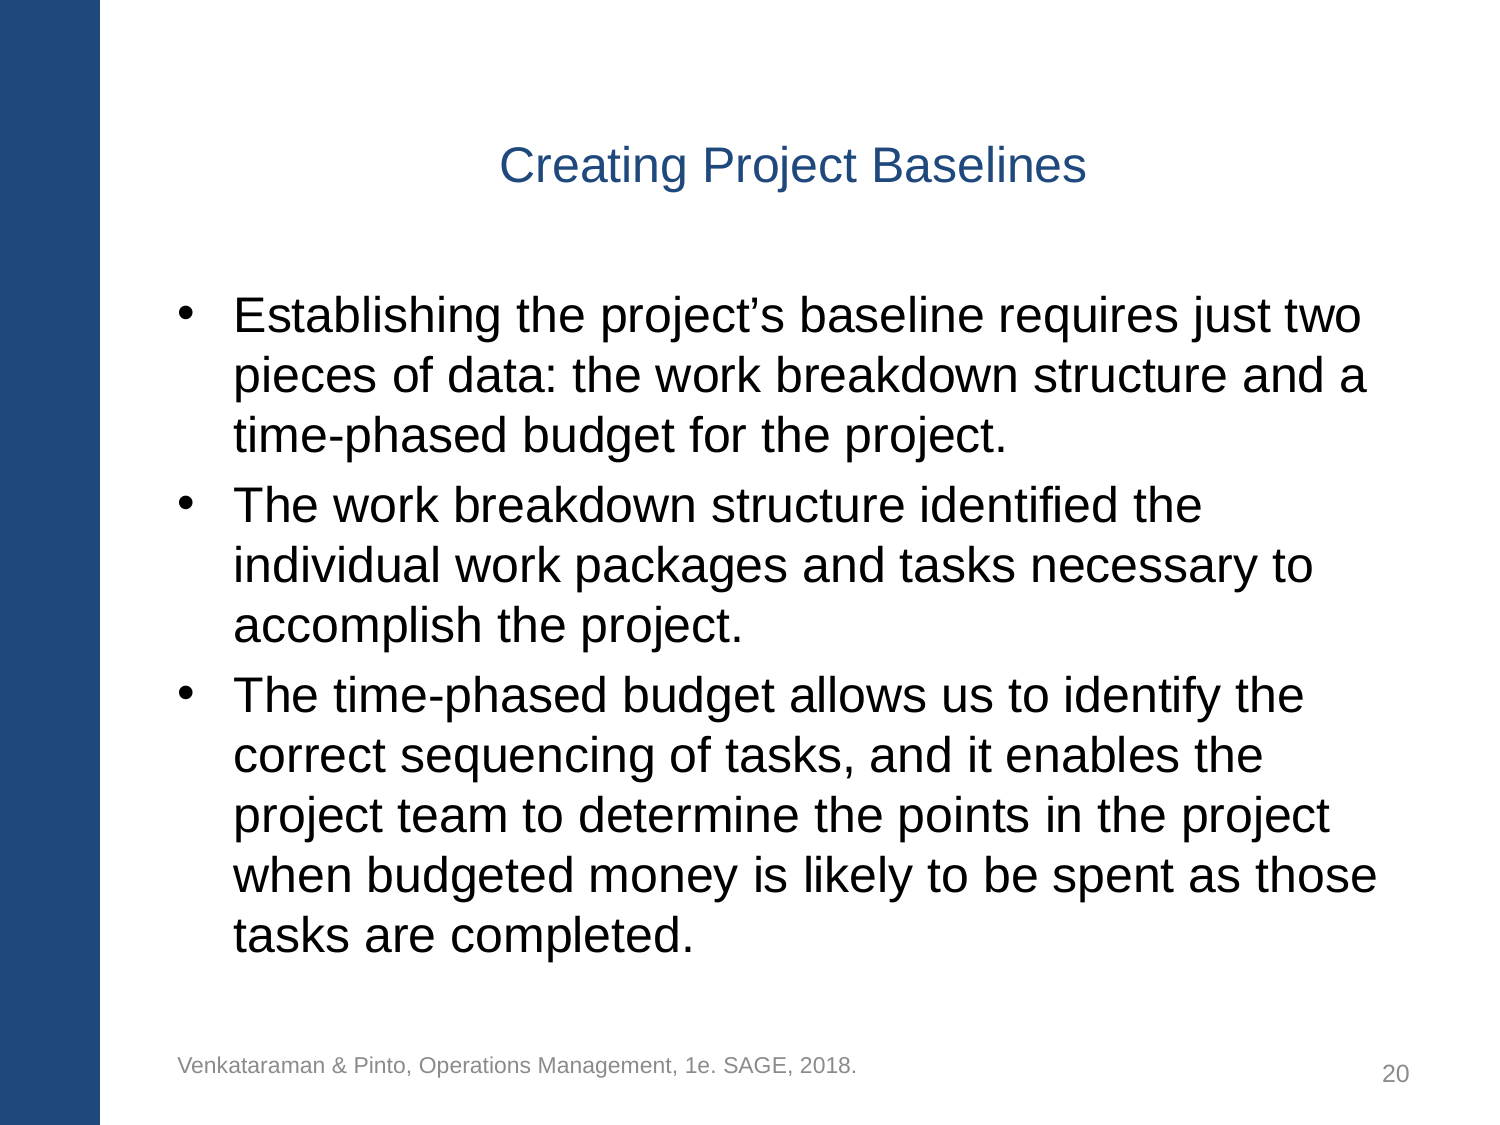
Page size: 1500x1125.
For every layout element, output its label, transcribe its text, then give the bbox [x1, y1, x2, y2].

slide_number 20 [1350, 1042, 1425, 1103]
title Creating Project Baselines [162, 50, 1425, 275]
list Establishing the project’s baseline requires just two pieces of data: the work breakdown structure and a time-phased budget for the project. The work breakdown structure identified the individual work packages and tasks necessary to accomplish the project. The time-phased budget allows us to identify the correct sequencing of tasks, and it enables the project team to determine the points in the project when budgeted money is likely to be spent as those tasks are completed. [162, 275, 1425, 1005]
footer Venkataraman & Pinto, Operations Management, 1e. SAGE, 2018. [162, 1042, 1313, 1103]
